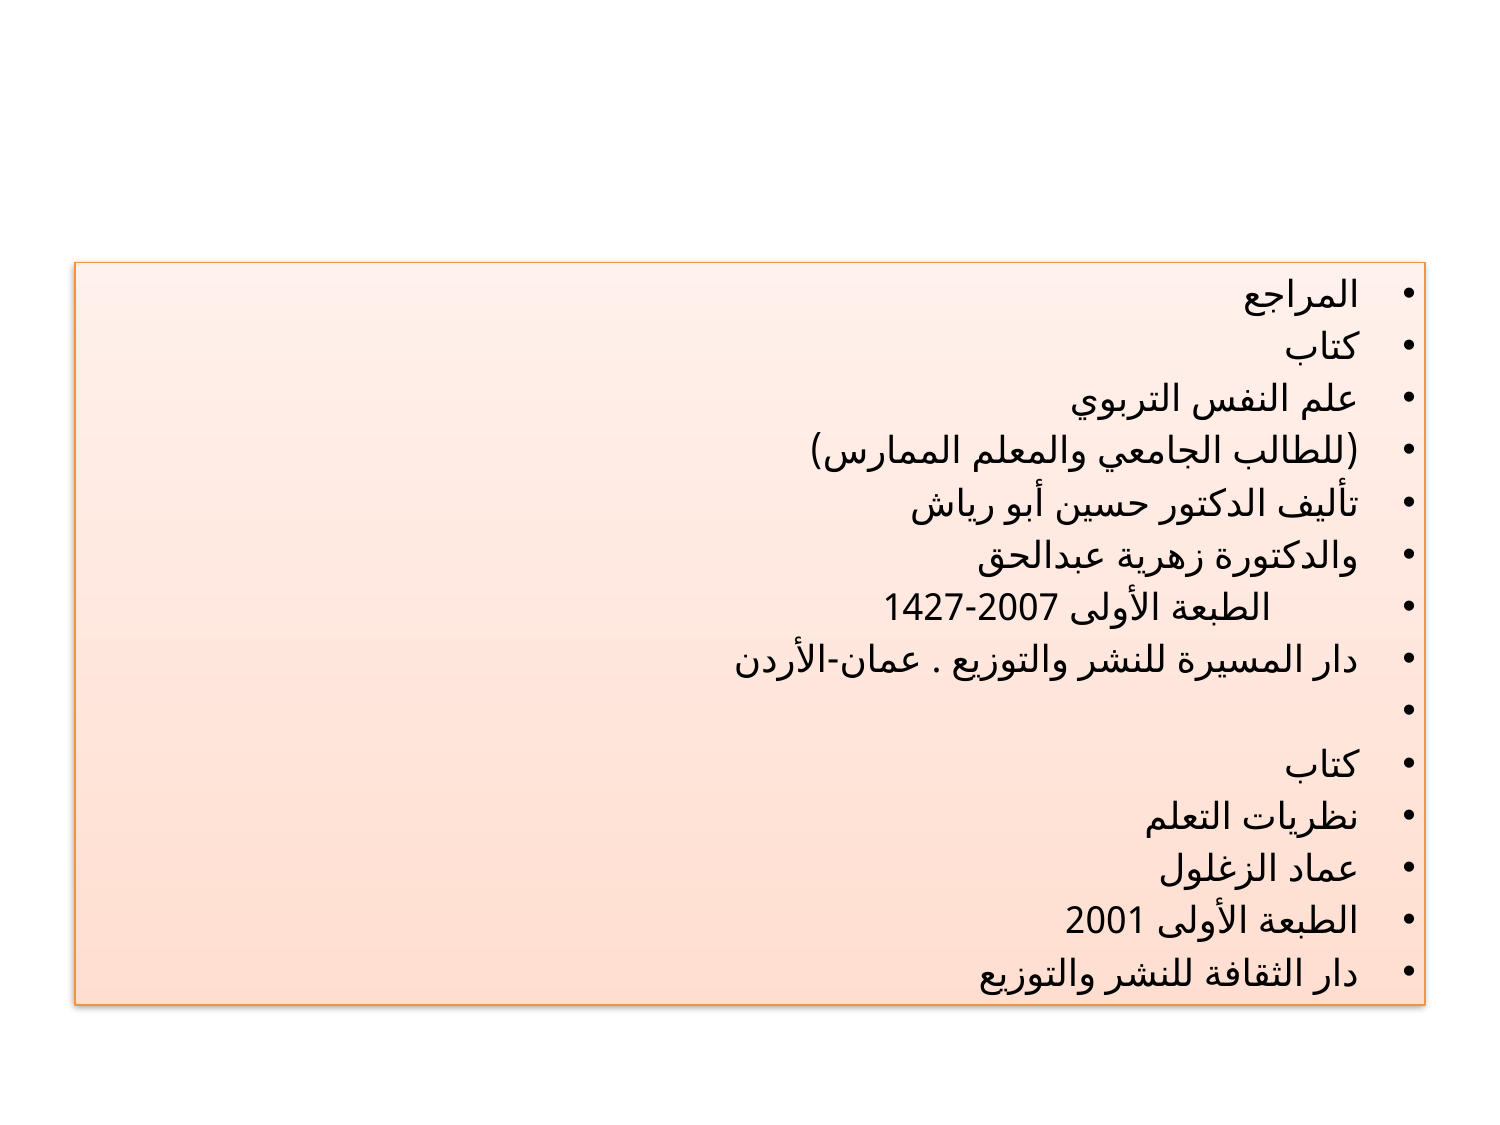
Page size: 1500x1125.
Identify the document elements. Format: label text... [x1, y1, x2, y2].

list المراجع كتاب علم النفس التربوي (للطالب الجامعي والمعلم الممارس) تأليف الدكتور حسين أبو رياش والدكتورة زهرية عبدالحق الطبعة الأولى 2007-1427 دار المسيرة للنشر والتوزيع . عمان-الأردن كتاب نظريات التعلم عماد الزغلول الطبعة الأولى 2001 دار الثقافة للنشر والتوزيع [74, 262, 1426, 1006]
